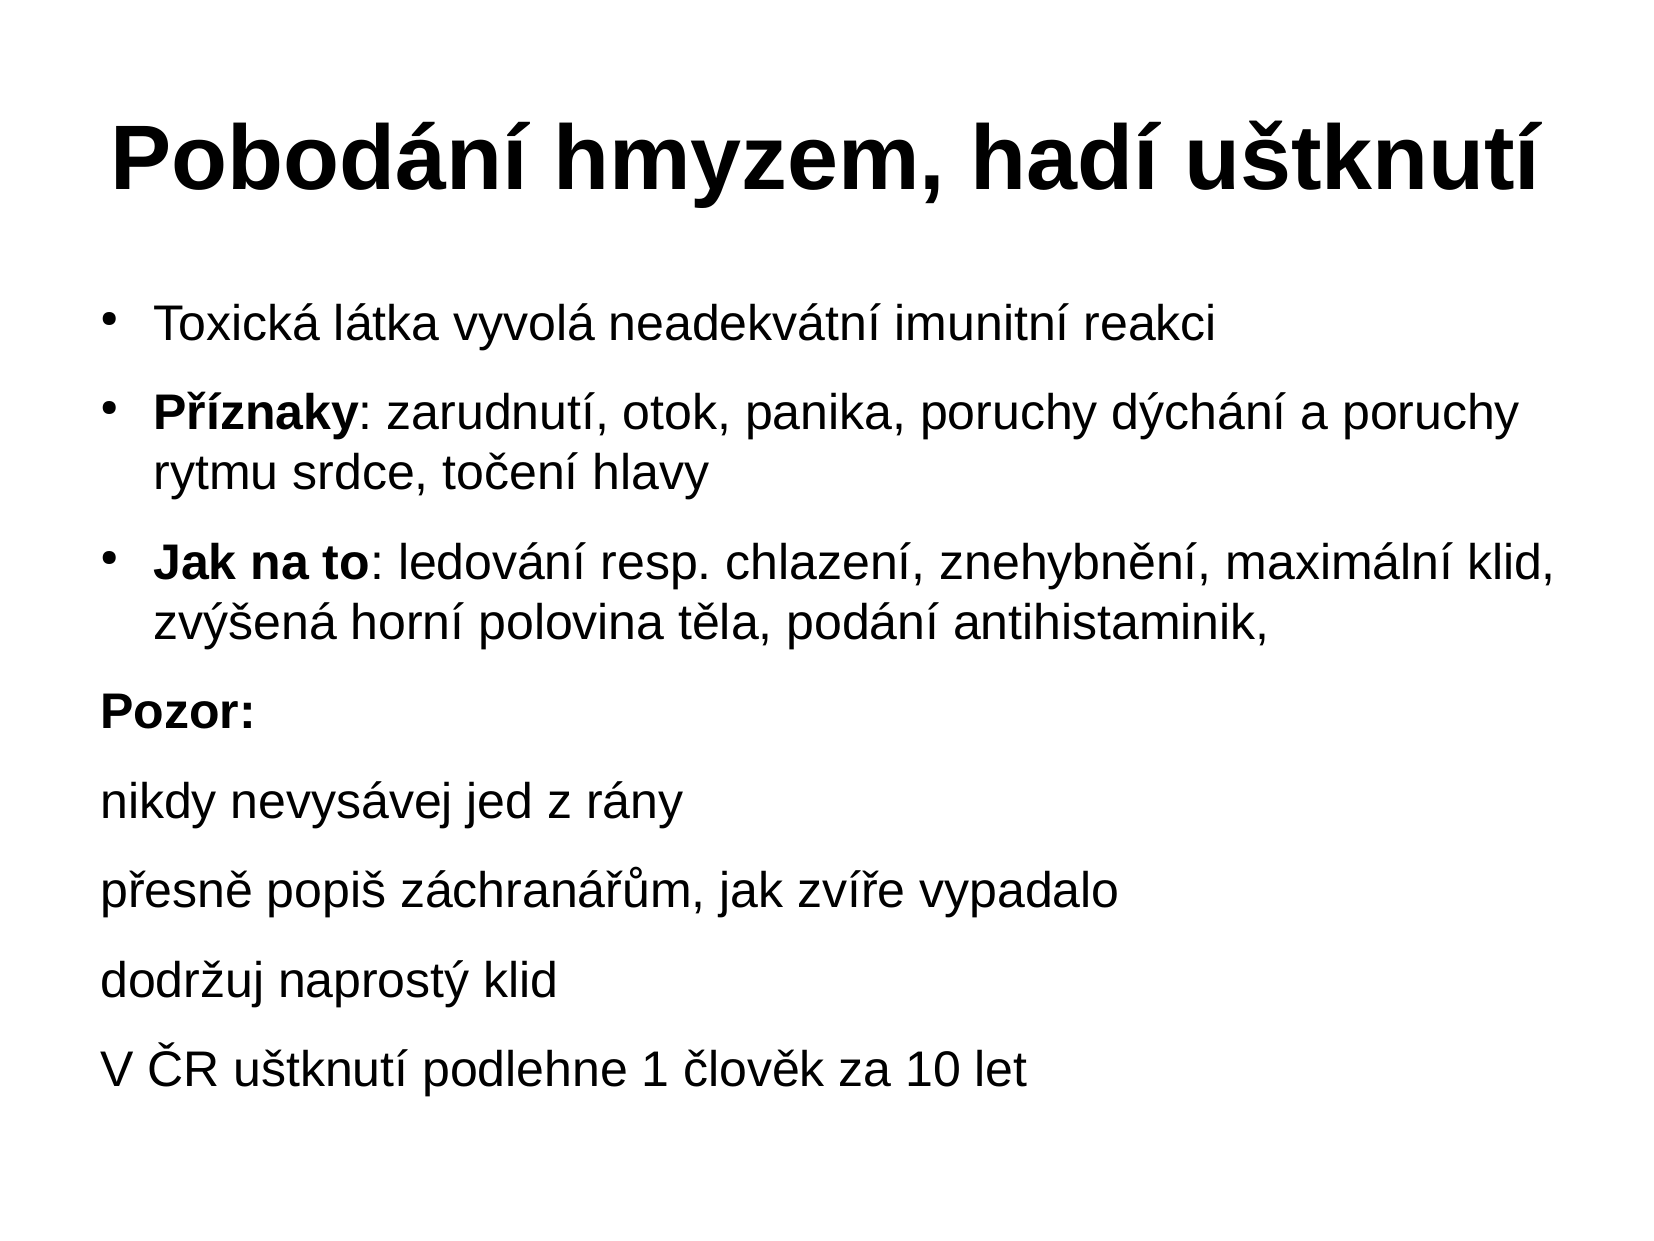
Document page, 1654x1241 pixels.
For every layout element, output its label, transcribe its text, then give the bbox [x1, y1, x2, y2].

list Toxická látka vyvolá neadekvátní imunitní reakci Příznaky: zarudnutí, otok, panika, poruchy dýchání a poruchy rytmu srdce, točení hlavy Jak na to: ledování resp. chlazení, znehybnění, maximální klid, zvýšená horní polovina těla, podání antihistaminik, Pozor: nikdy nevysávej jed z rány přesně popiš záchranářům, jak zvíře vypadalo dodržuj naprostý klid V ČR uštknutí podlehne 1 člověk za 10 let [82, 290, 1571, 1109]
title Pobodání hmyzem, hadí uštknutí [82, 49, 1571, 257]
